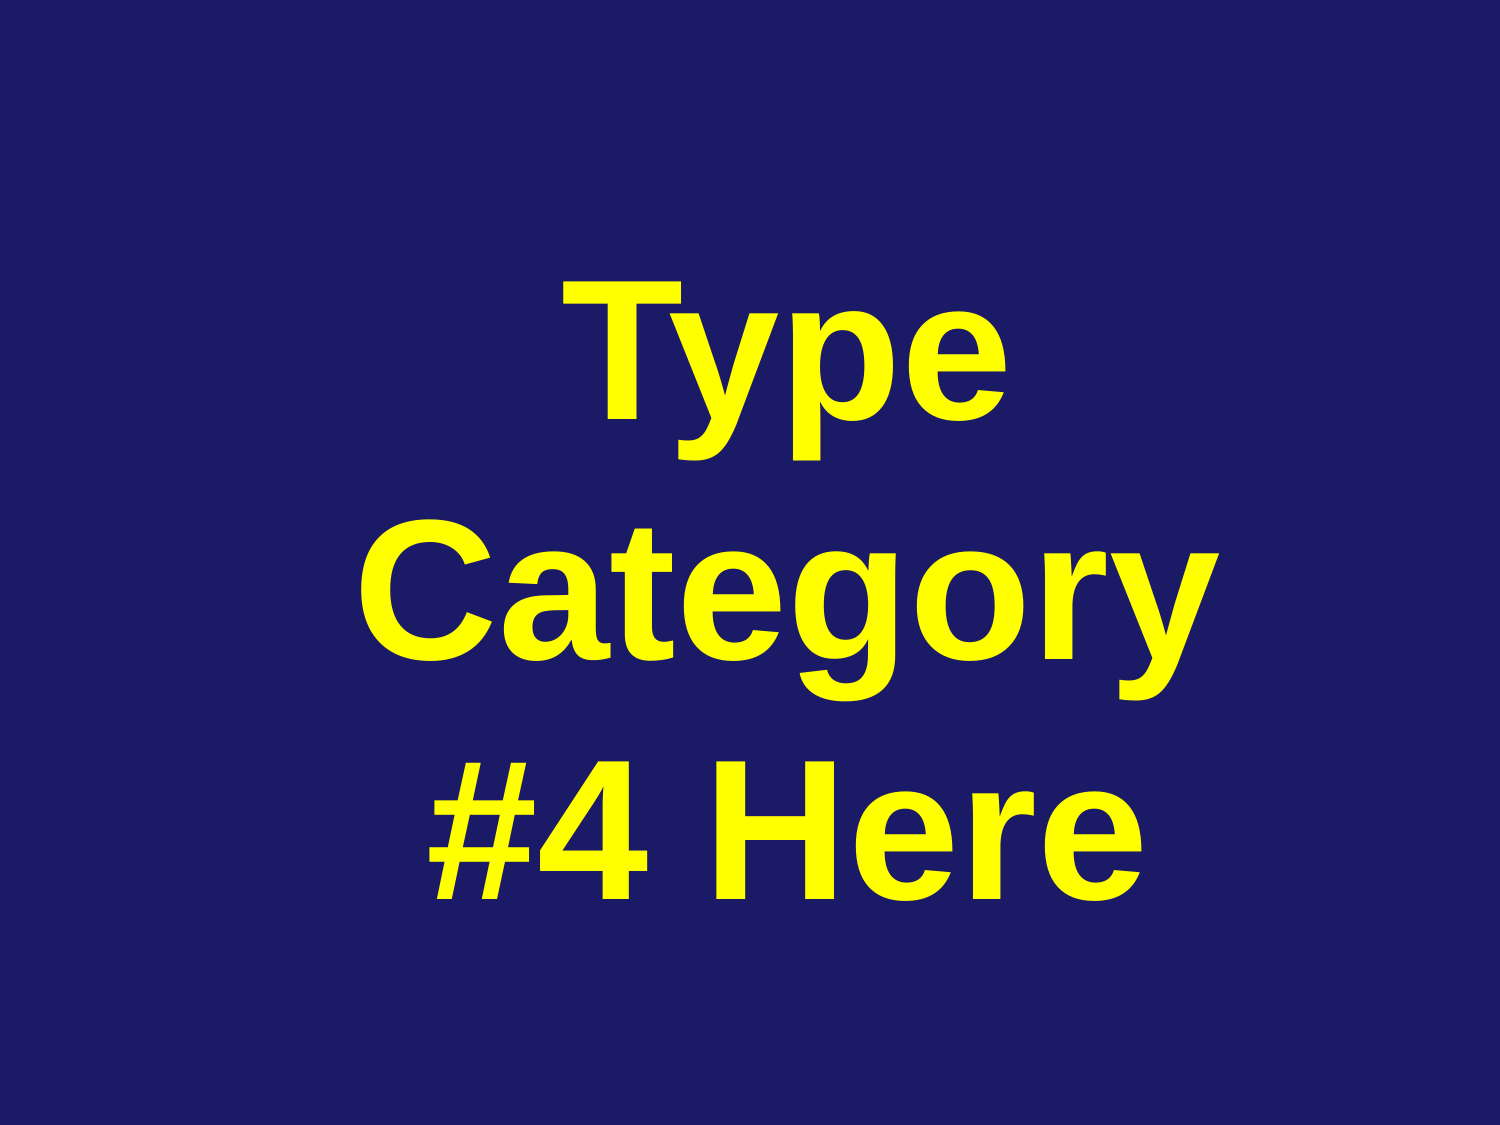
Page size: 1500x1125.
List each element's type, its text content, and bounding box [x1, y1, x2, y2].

text_box Type Category #4 Here [237, 212, 1338, 948]
